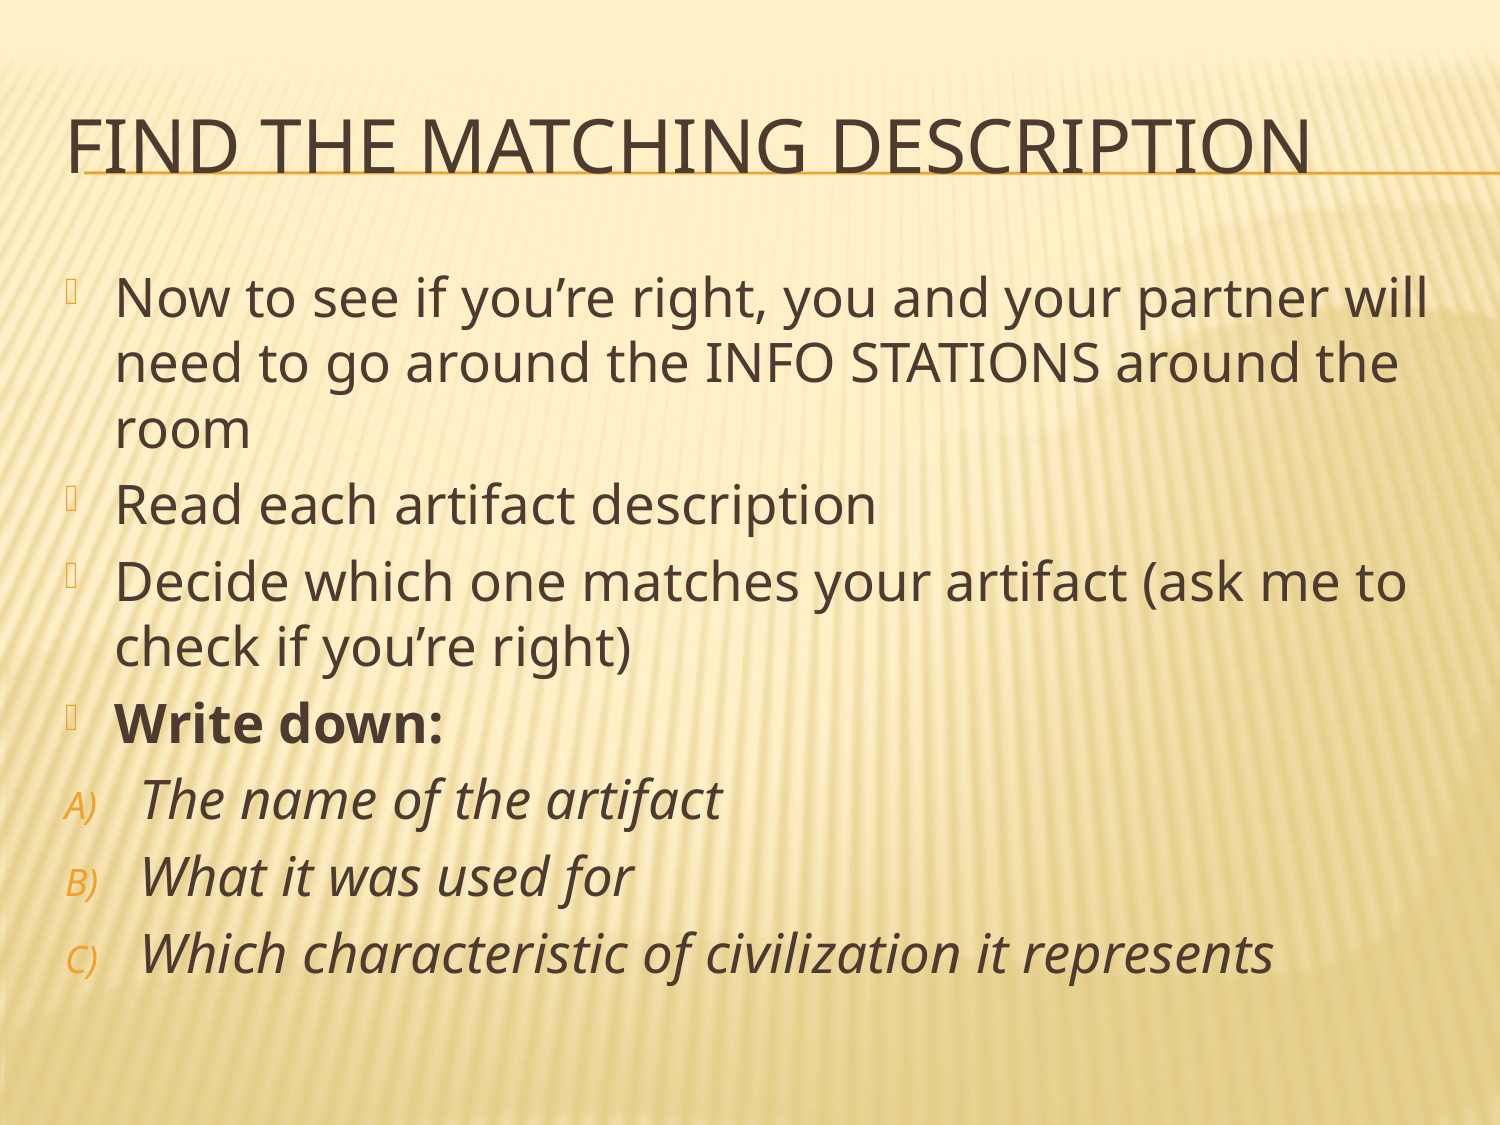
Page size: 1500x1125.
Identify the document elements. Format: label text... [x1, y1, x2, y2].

title FIND THE MATCHING DESCRIPTION [50, 75, 1475, 213]
list Now to see if you’re right, you and your partner will need to go around the INFO STATIONS around the room Read each artifact description Decide which one matches your artifact (ask me to check if you’re right) Write down: The name of the artifact What it was used for Which characteristic of civilization it represents [50, 254, 1475, 998]
